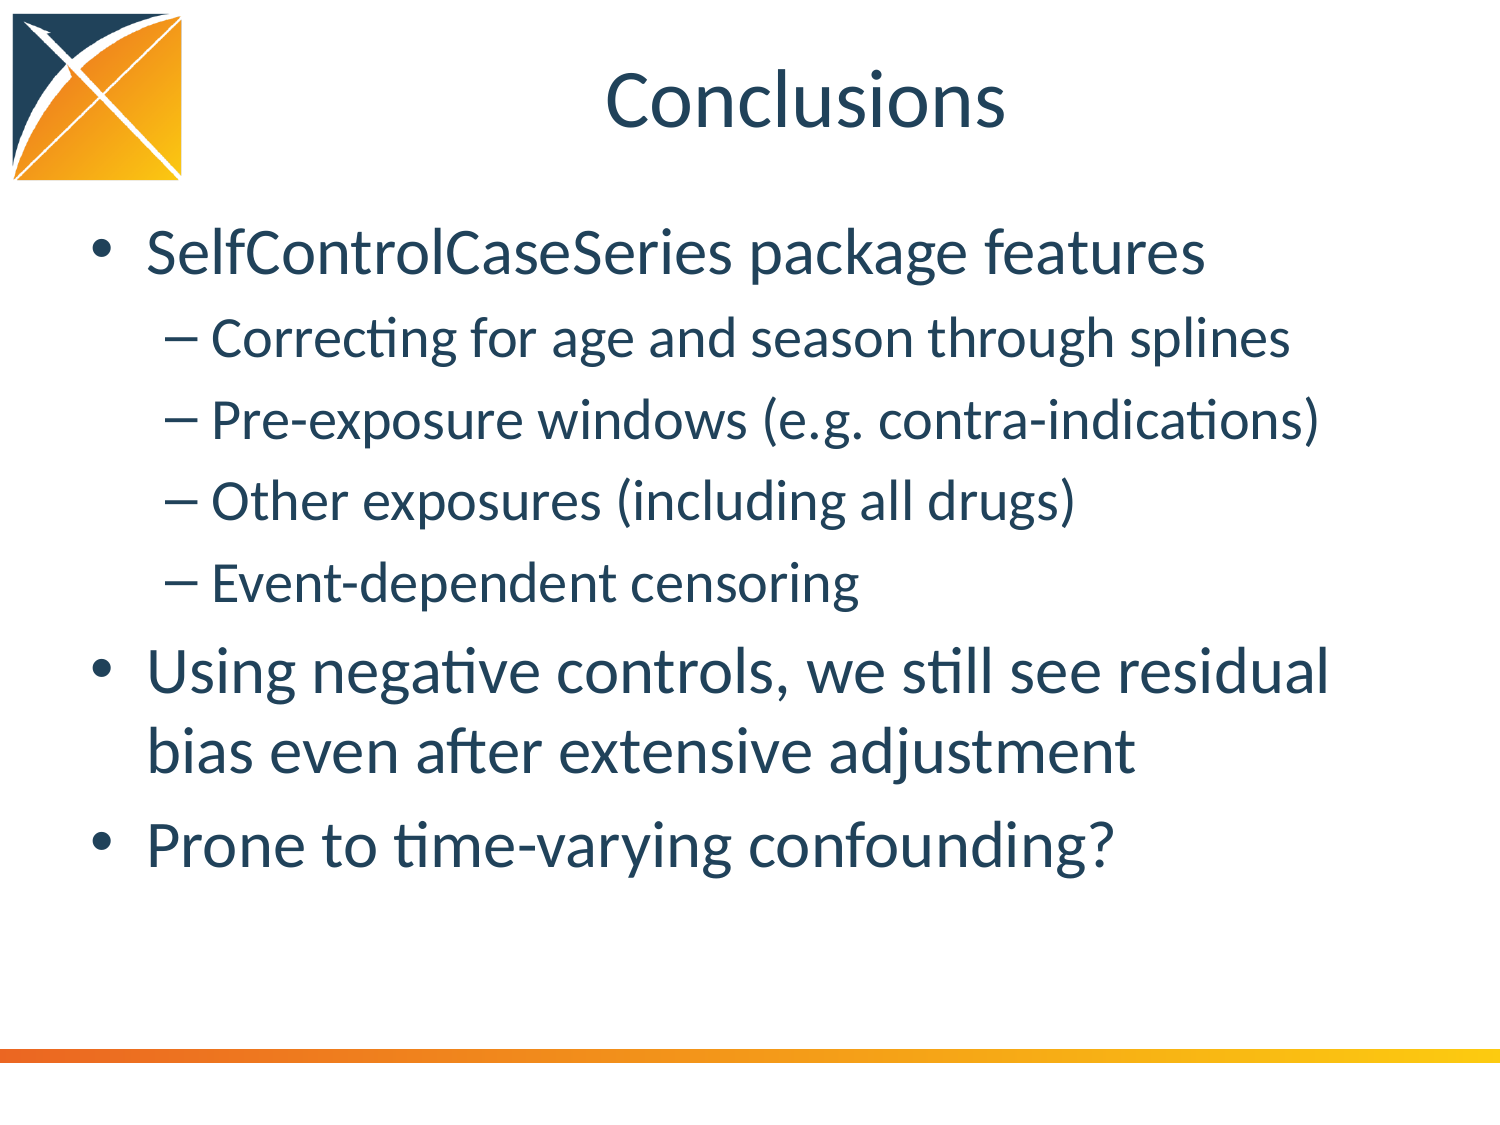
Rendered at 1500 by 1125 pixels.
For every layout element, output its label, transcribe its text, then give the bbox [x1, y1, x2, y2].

title Conclusions [187, 24, 1425, 163]
list SelfControlCaseSeries package features Correcting for age and season through splines Pre-exposure windows (e.g. contra-indications) Other exposures (including all drugs) Event-dependent censoring Using negative controls, we still see residual bias even after extensive adjustment Prone to time-varying confounding? [75, 200, 1425, 1005]
picture [0, 0, 206, 200]
